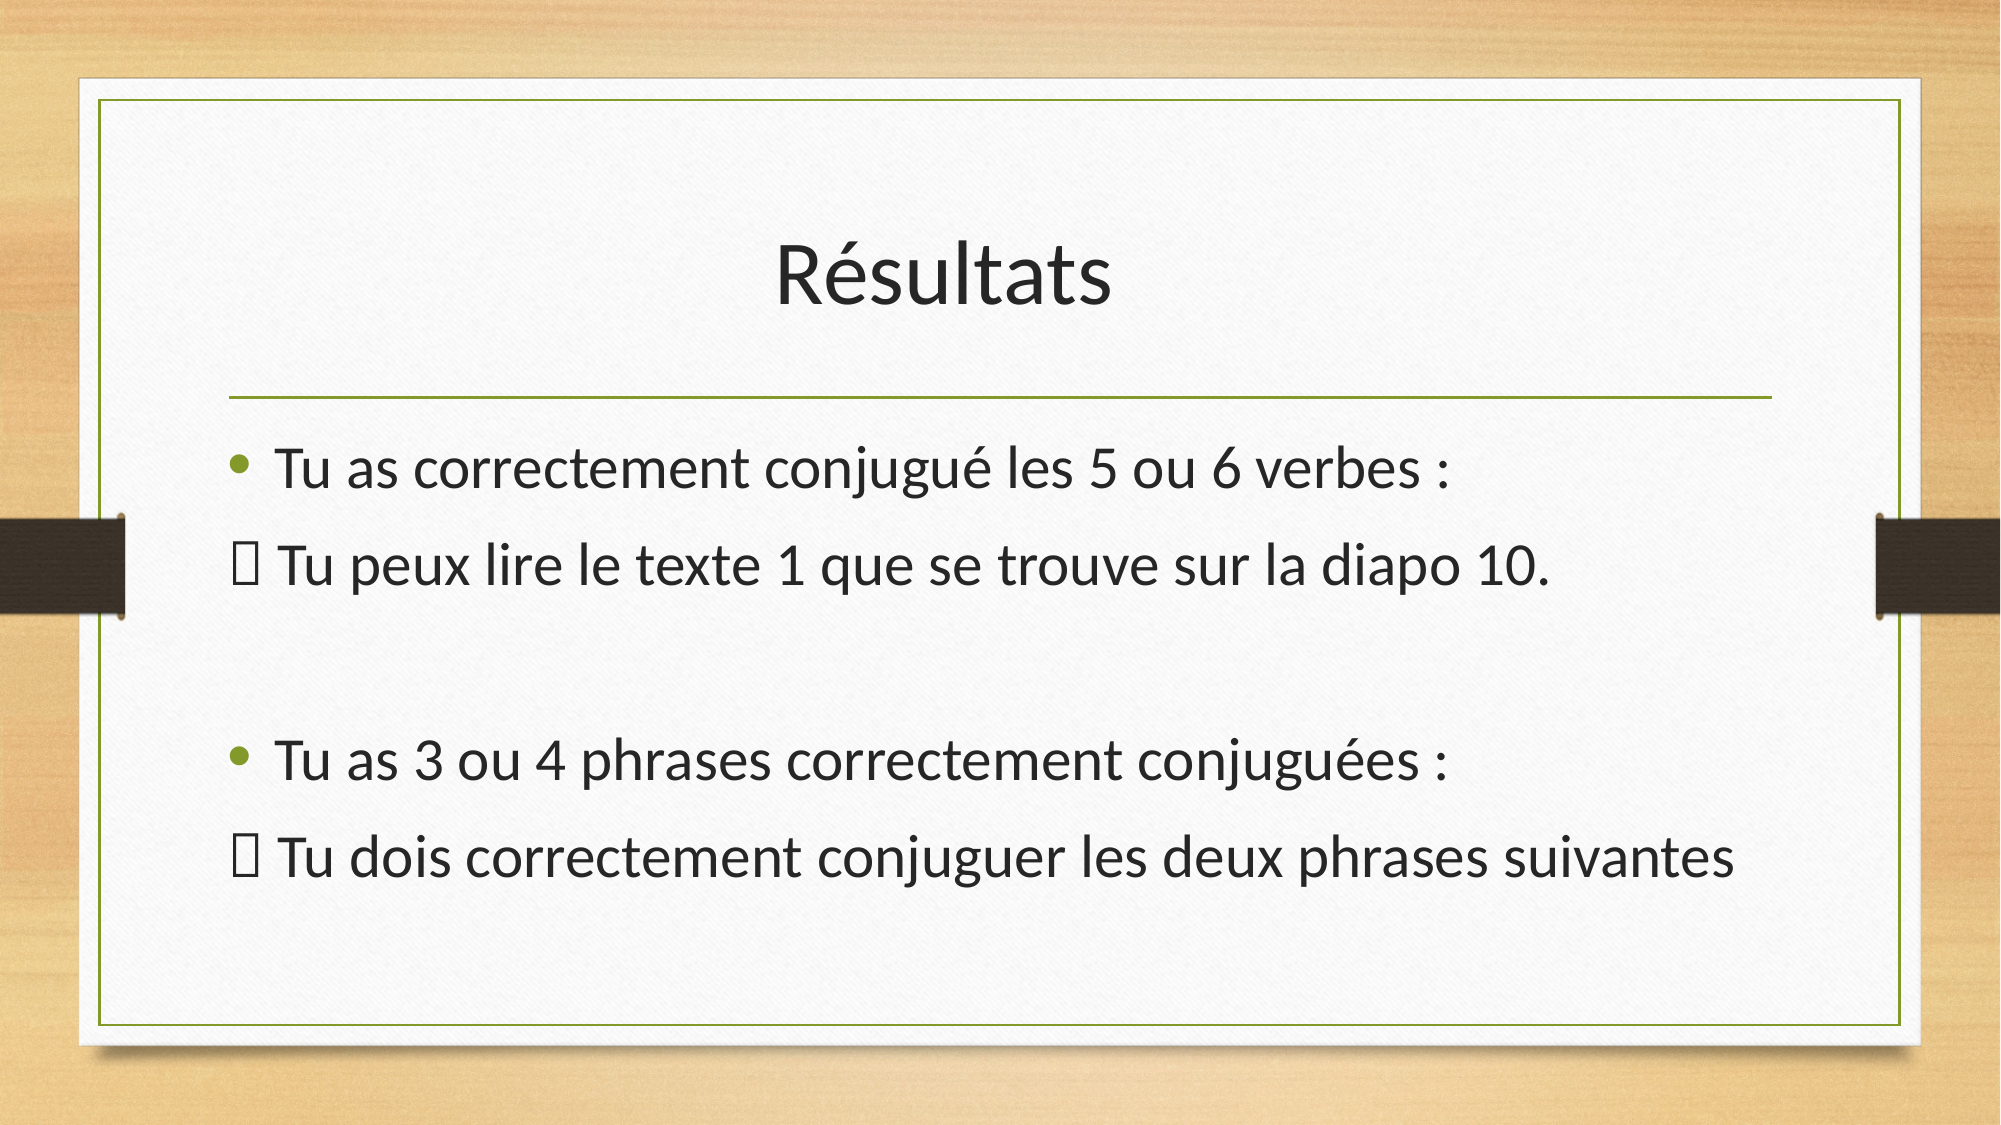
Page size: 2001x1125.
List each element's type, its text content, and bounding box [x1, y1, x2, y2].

title Résultats [212, 161, 1788, 375]
picture [0, 0, 2001, 1125]
list Tu as correctement conjugué les 5 ou 6 verbes :  Tu peux lire le texte 1 que se trouve sur la diapo 10. Tu as 3 ou 4 phrases correctement conjuguées :  Tu dois correctement conjuguer les deux phrases suivantes [212, 419, 1788, 964]
